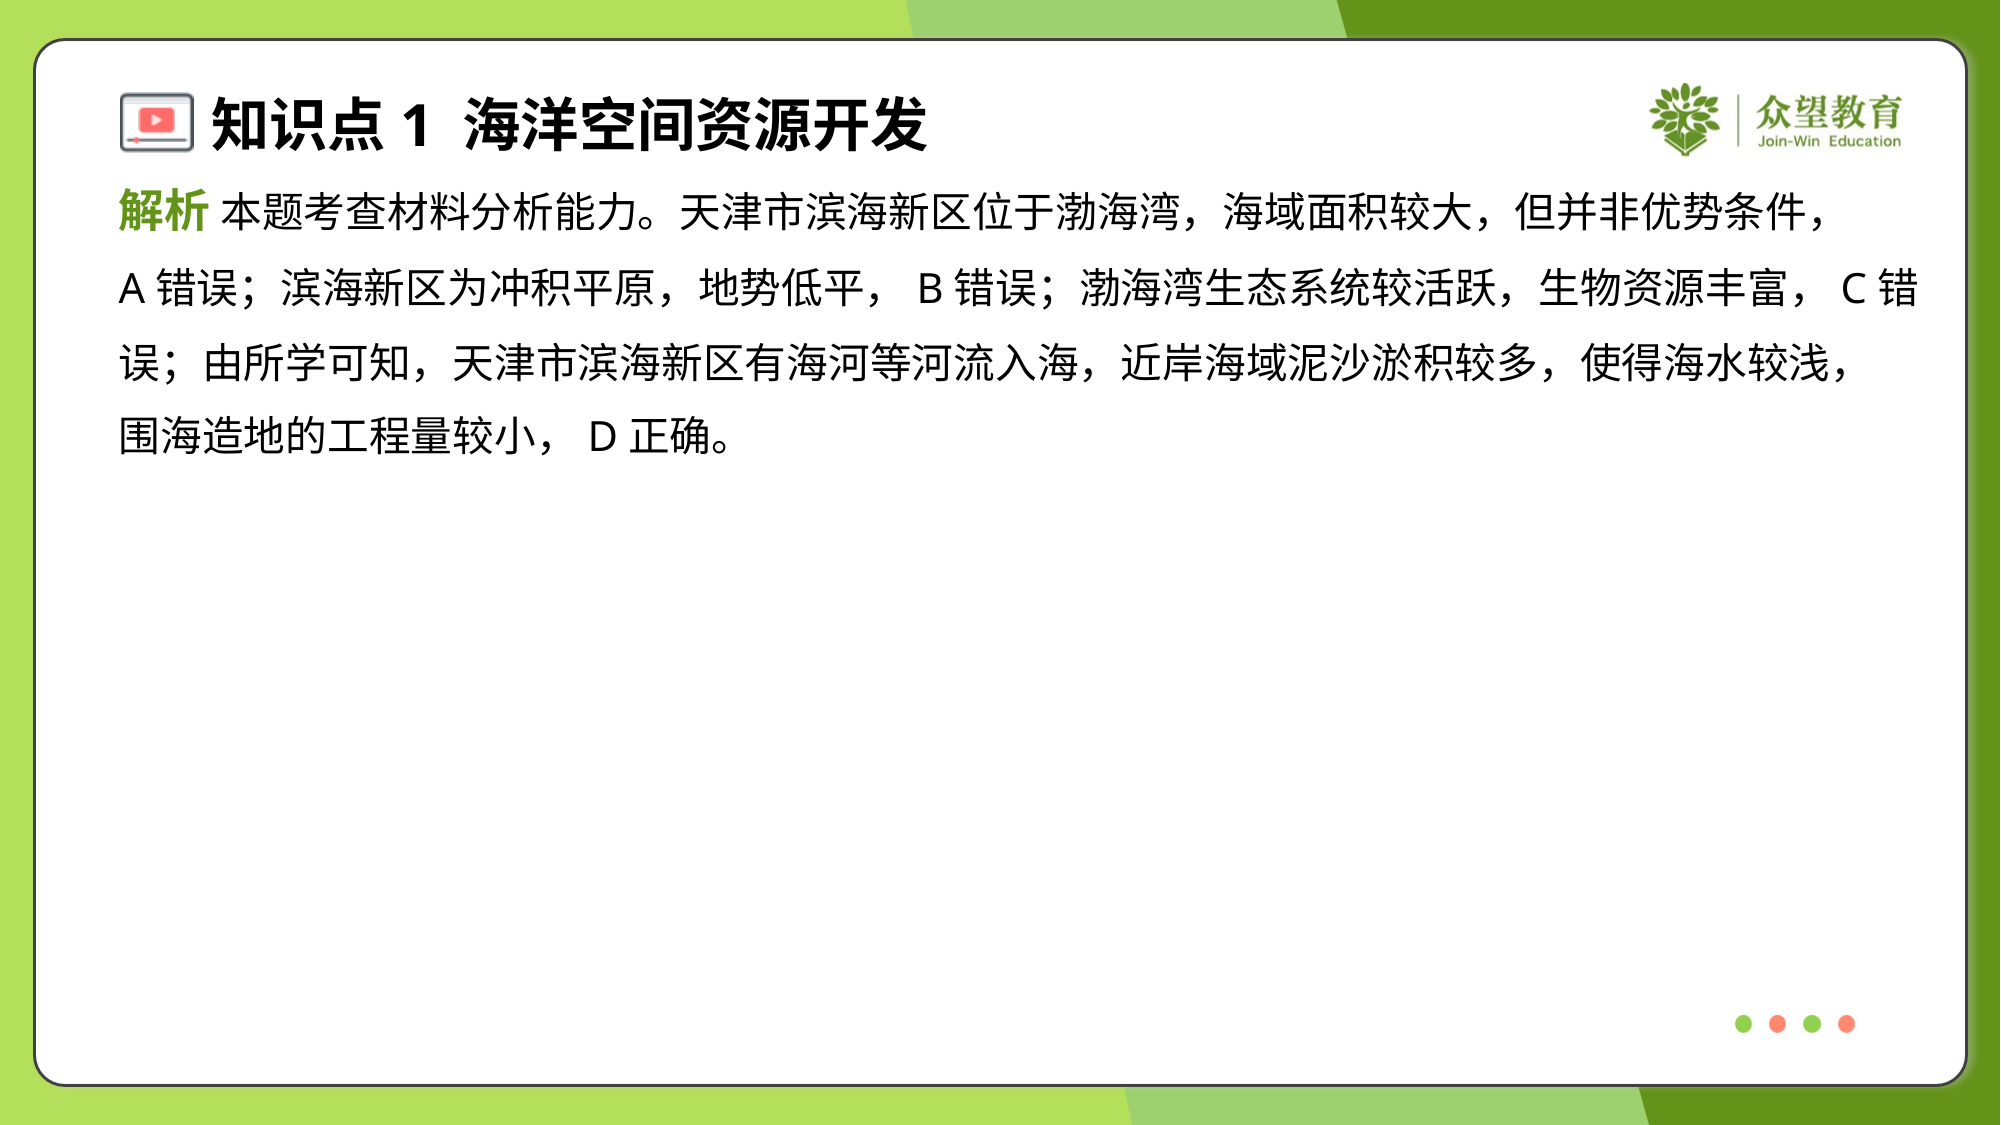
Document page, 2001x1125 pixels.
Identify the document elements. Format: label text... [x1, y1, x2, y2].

text_box 解析 本题考查材料分析能力。天津市滨海新区位于渤海湾，海域面积较大，但并非优势条件， A错误；滨海新区为冲积平原，地势低平，B错误；渤海湾生态系统较活跃，生物资源丰富，C错 误；由所学可知，天津市滨海新区有海河等河流入海，近岸海域泥沙淤积较多，使得海水较浅， 围海造地的工程量较小，D正确。 [118, 159, 1883, 452]
picture [0, 0, 2000, 1125]
